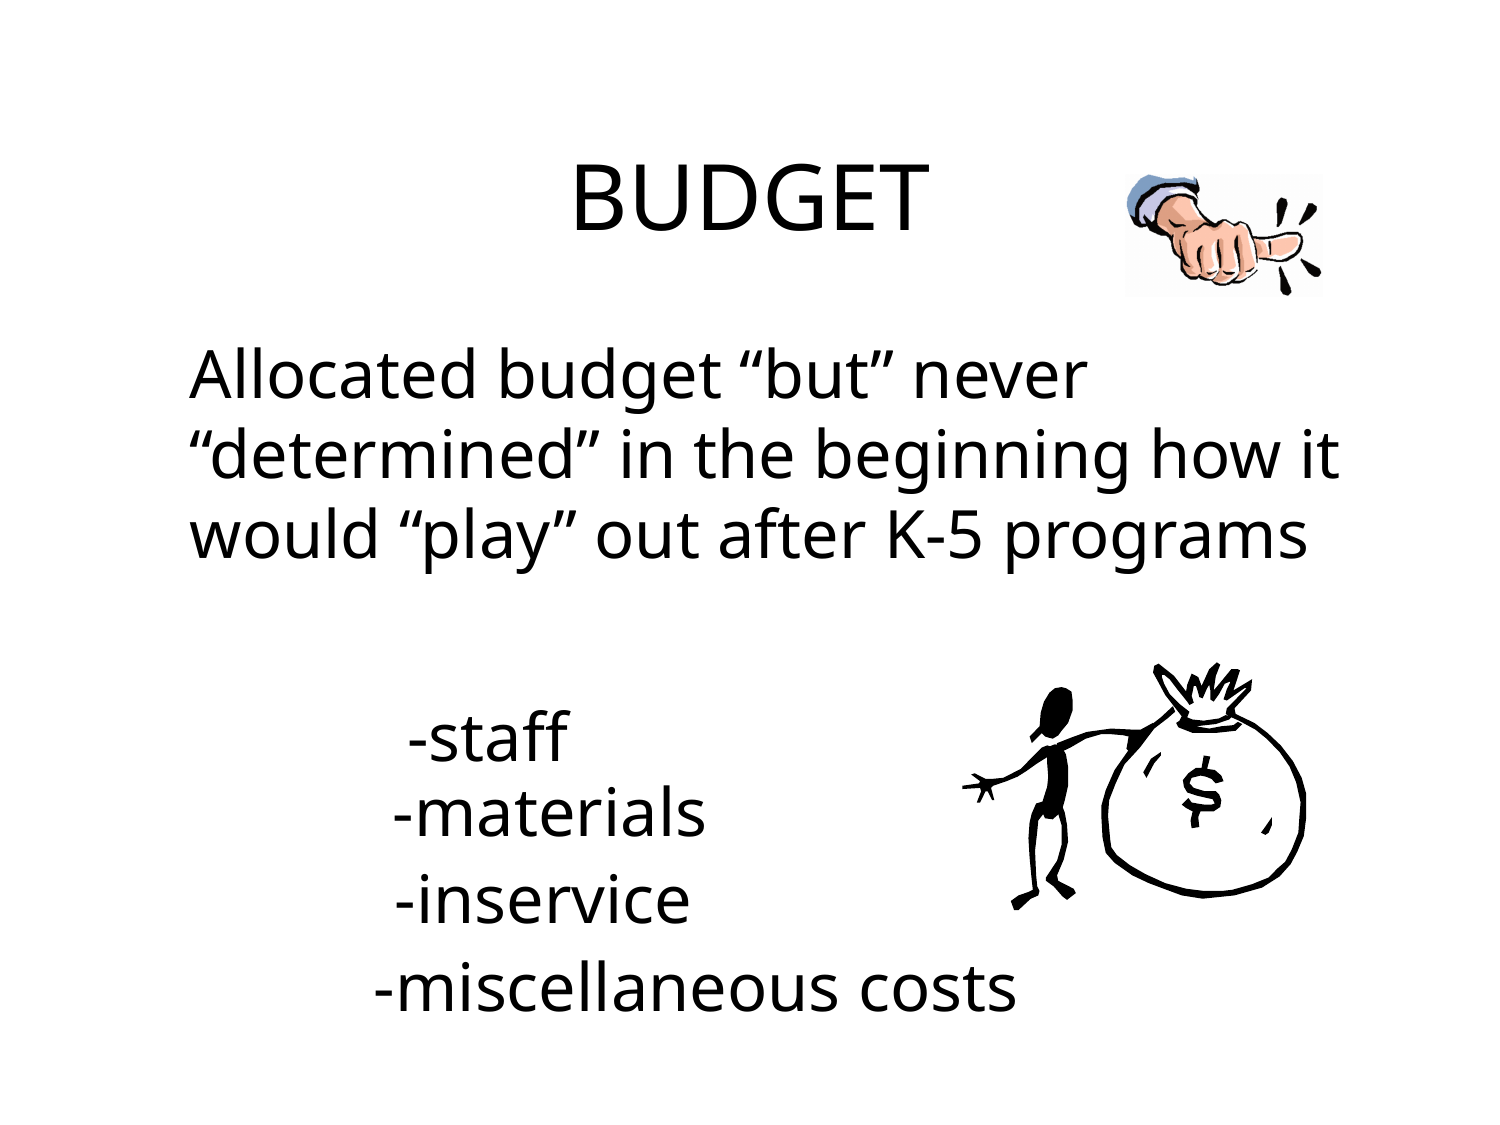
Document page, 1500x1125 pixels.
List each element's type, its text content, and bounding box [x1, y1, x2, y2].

text_box -staff [392, 687, 584, 762]
text_box -materials [378, 762, 723, 858]
text_box -miscellaneous costs [359, 937, 1035, 1033]
picture [962, 662, 1307, 911]
picture [1126, 136, 1323, 335]
text_box Allocated budget “but” never “determined” in the beginning how it would “play” out after K-5 programs [174, 324, 1375, 580]
text_box -inservice [379, 849, 708, 937]
title BUDGET [112, 99, 1388, 288]
